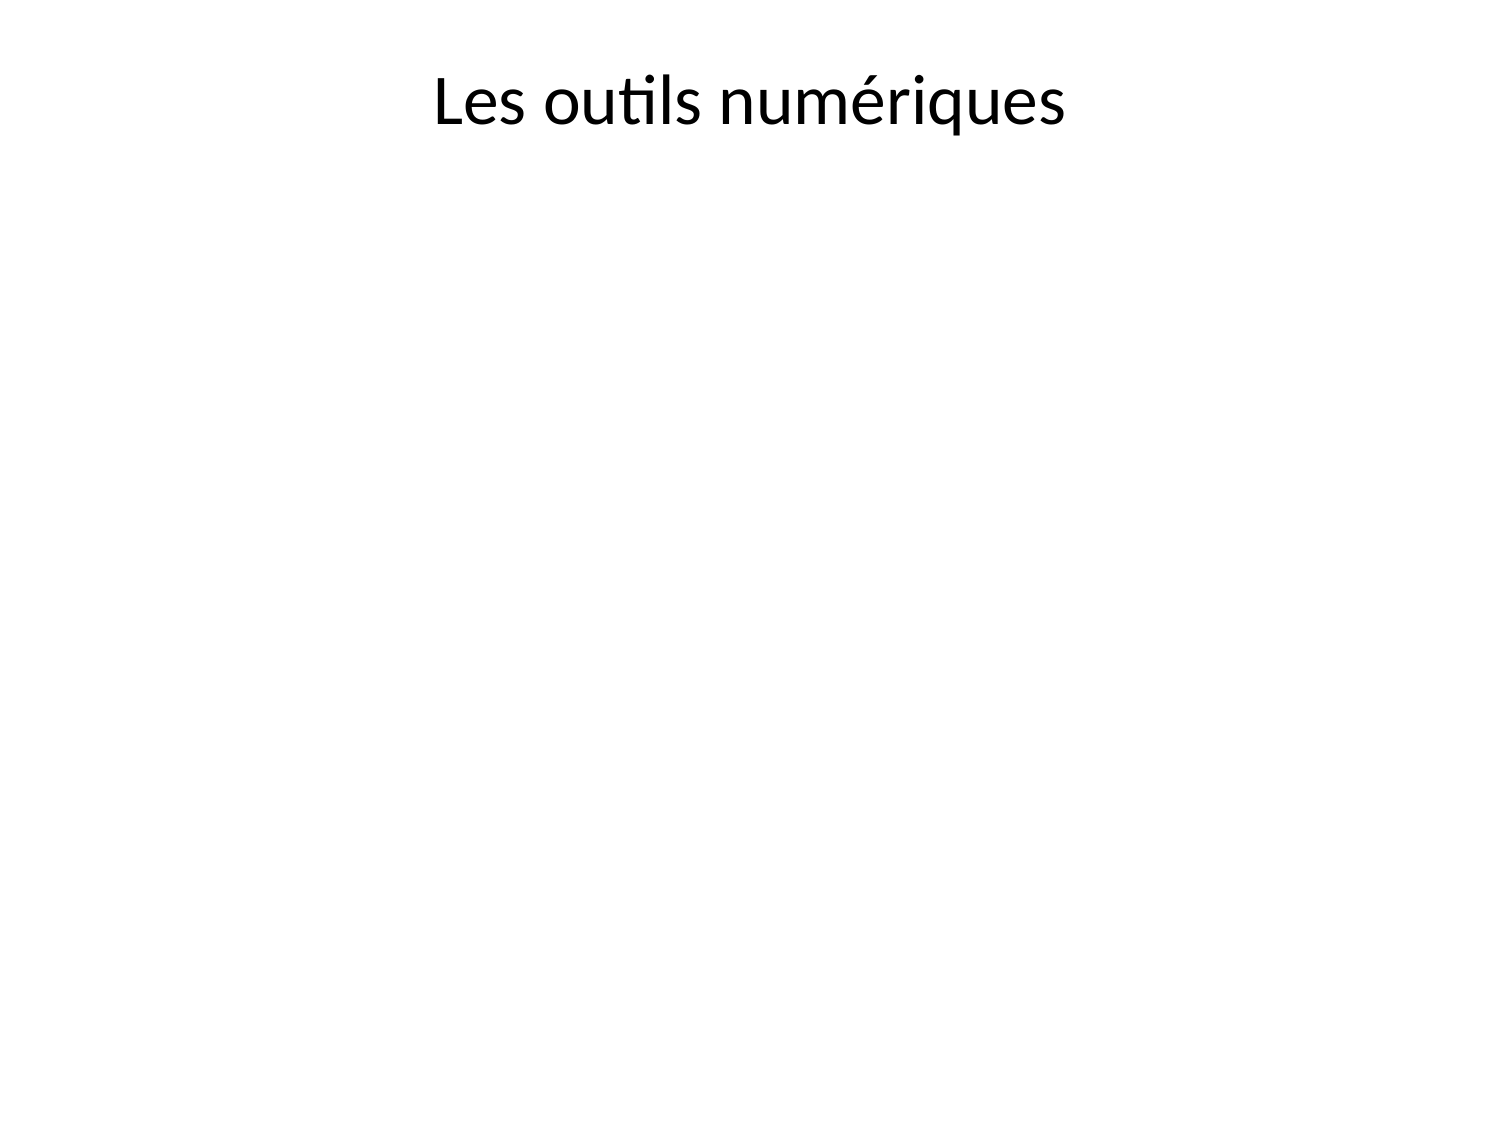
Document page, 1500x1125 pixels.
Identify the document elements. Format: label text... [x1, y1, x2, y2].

title Les outils numériques [75, 45, 1425, 233]
